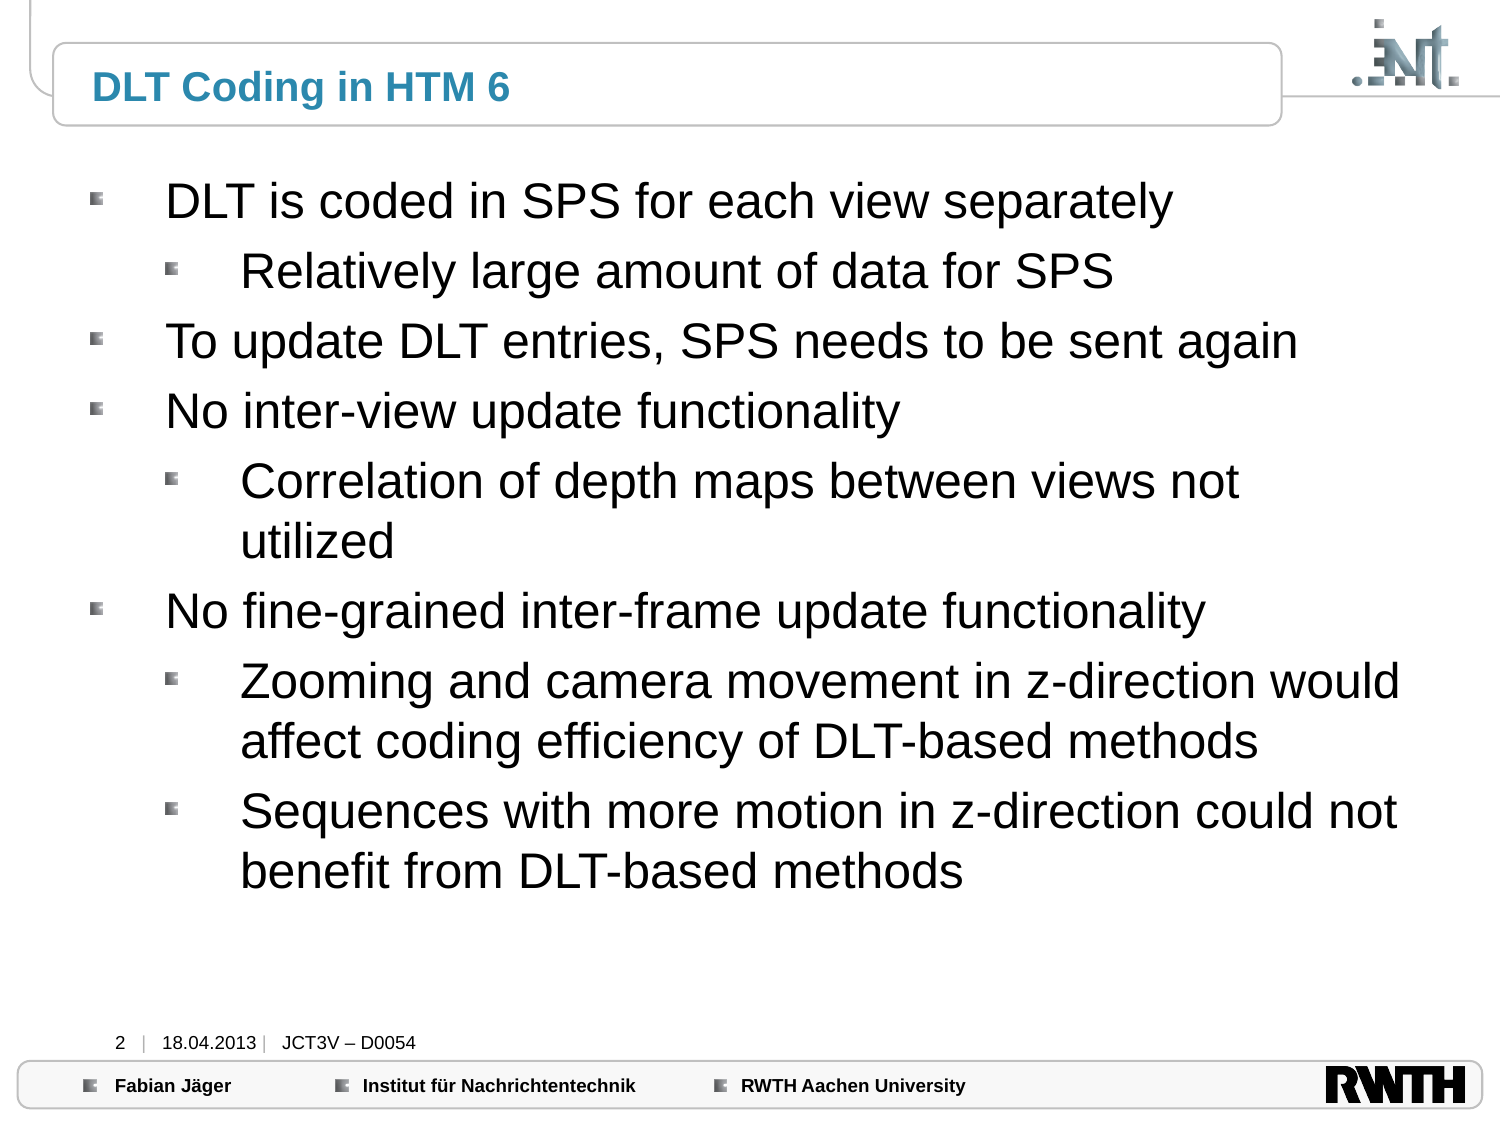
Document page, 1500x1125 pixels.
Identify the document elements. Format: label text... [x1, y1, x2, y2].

picture [1352, 19, 1459, 90]
picture [165, 672, 178, 685]
picture [1325, 1067, 1468, 1104]
title DLT Coding in HTM 6 [76, 48, 1412, 120]
picture [90, 192, 103, 205]
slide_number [100, 1023, 1471, 1067]
picture [90, 602, 103, 615]
picture [90, 402, 103, 415]
picture [165, 472, 178, 485]
picture [335, 1079, 349, 1092]
picture [83, 1079, 97, 1092]
picture [165, 802, 178, 815]
picture [90, 332, 103, 345]
picture [714, 1079, 727, 1092]
picture [165, 262, 178, 275]
list DLT is coded in SPS for each view separately Relatively large amount of data for SPS To update DLT entries, SPS needs to be sent again No inter-view update functionality Correlation of depth maps between views not utilized No fine-grained inter-frame update functionality Zooming and camera movement in z-direction would affect coding efficiency of DLT-based methods Sequences with more motion in z-direction could not benefit from DLT-based methods [75, 160, 1424, 965]
